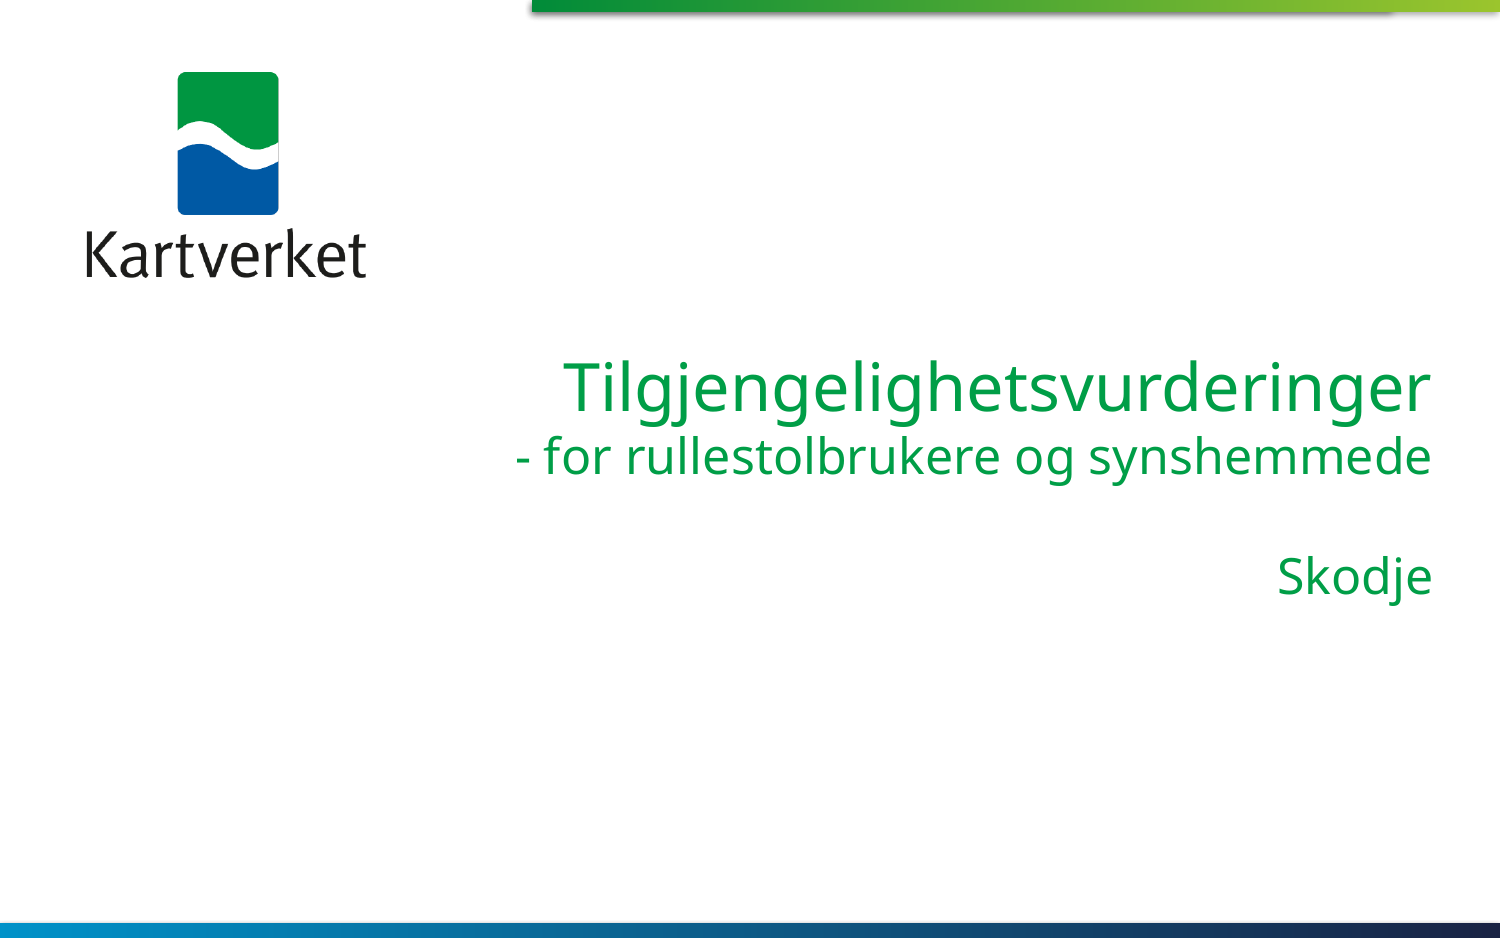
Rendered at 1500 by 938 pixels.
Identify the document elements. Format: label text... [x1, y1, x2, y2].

text_box Tilgjengelighetsvurderinger - for rullestolbrukere og synshemmede Skodje [66, 337, 1449, 613]
